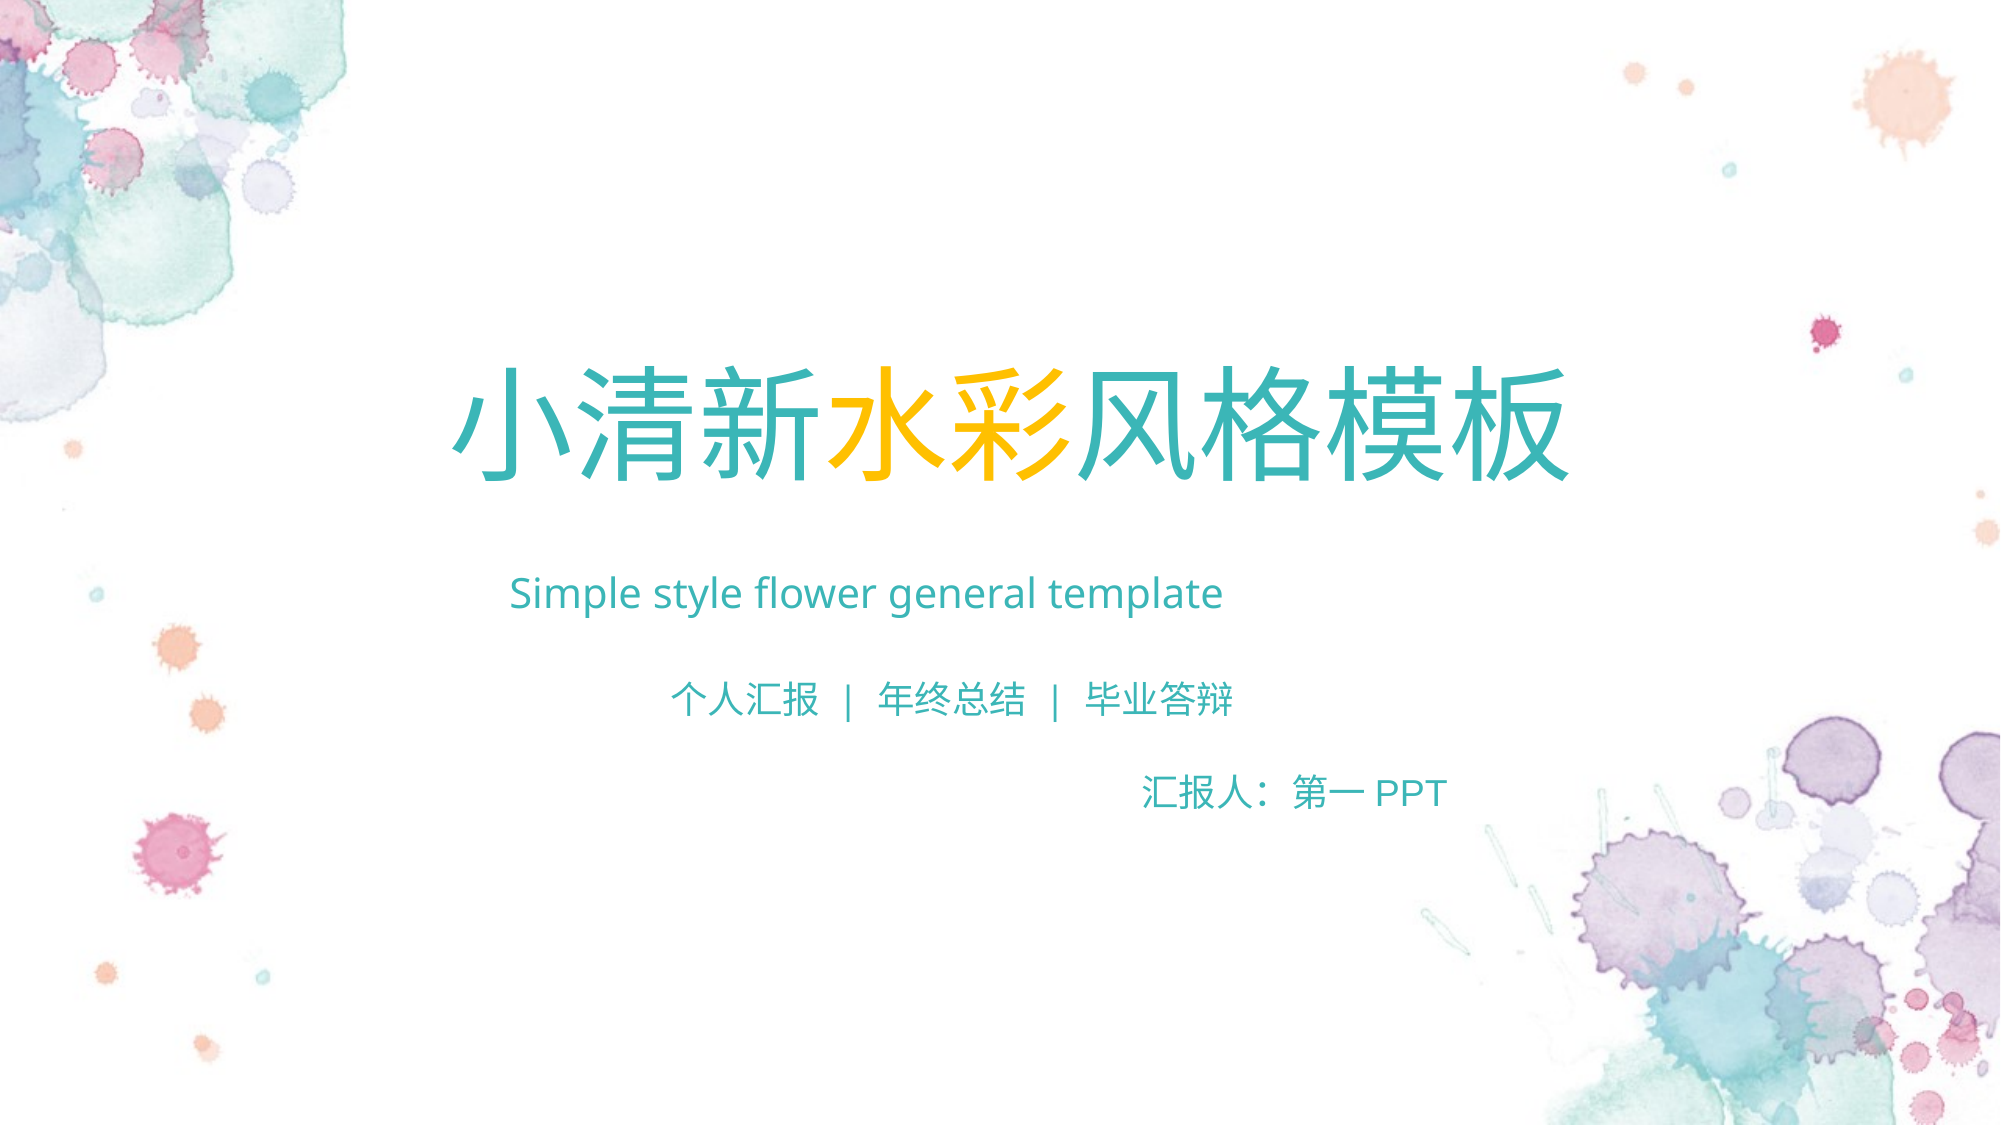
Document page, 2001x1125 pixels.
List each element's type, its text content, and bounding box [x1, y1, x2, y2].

text_box 个人汇报 | 年终总结 | 毕业答辩 [655, 668, 1295, 728]
text_box 汇报人：第一PPT [1088, 761, 1501, 821]
text_box Simple style flower general template [494, 559, 1591, 625]
text_box 小清新水彩风格模板 [433, 339, 1621, 504]
picture [0, 0, 2001, 1125]
